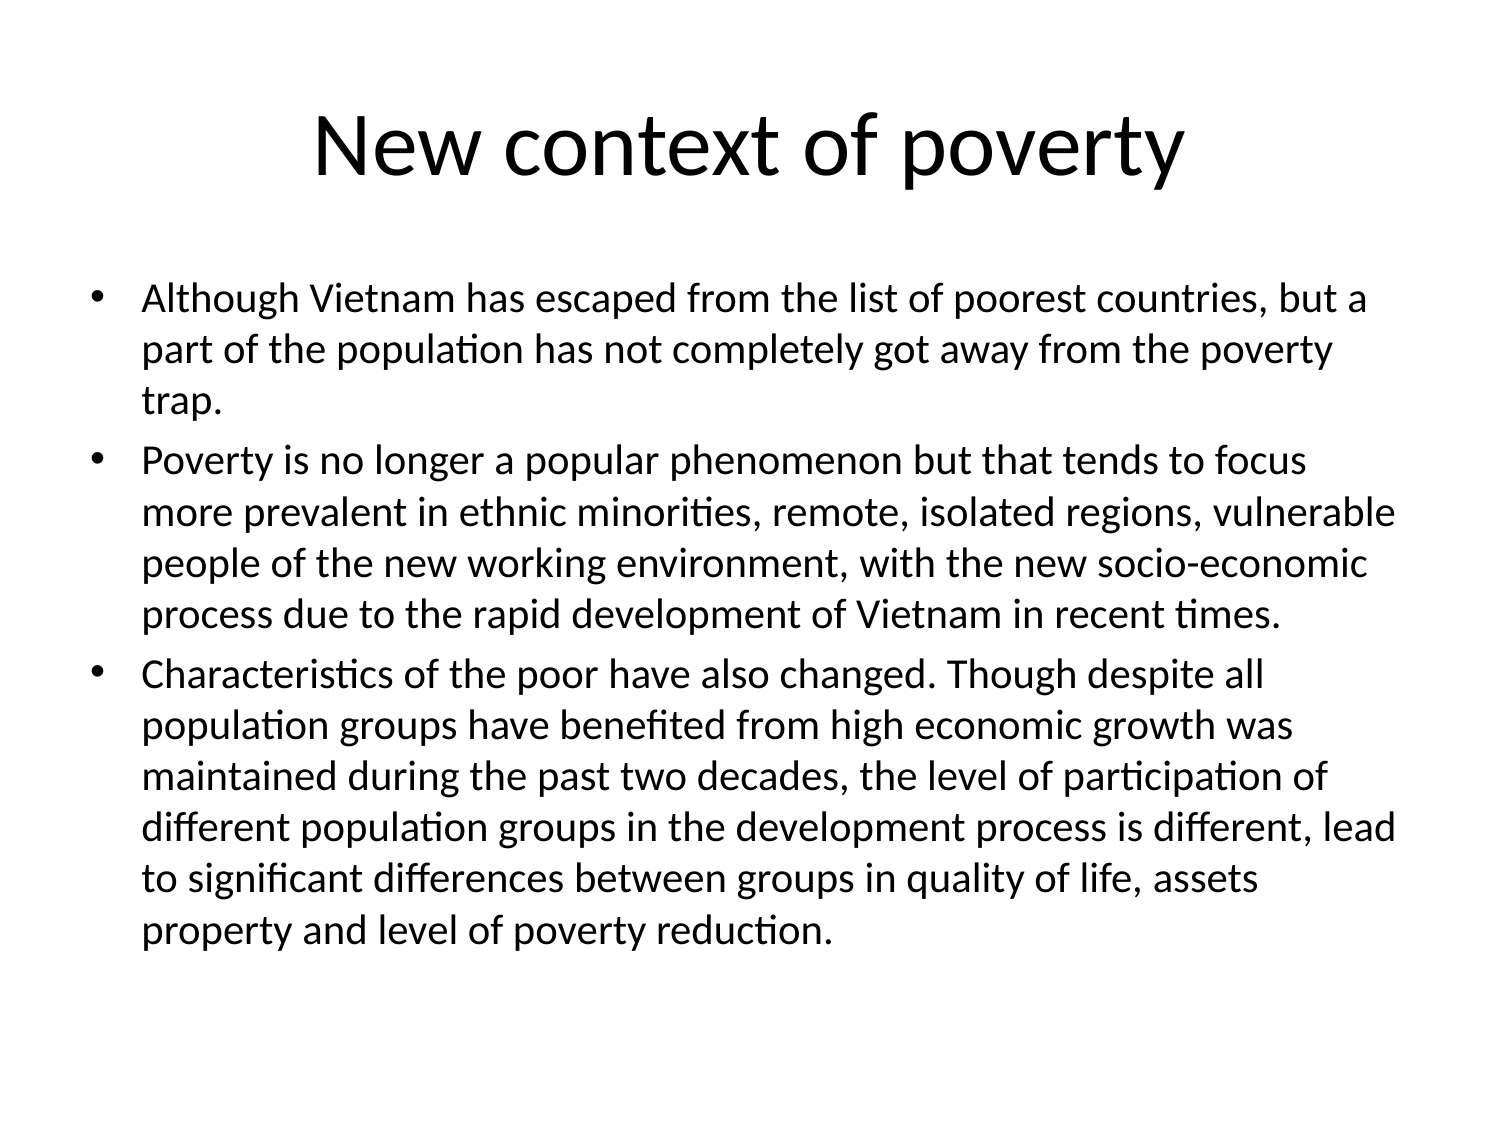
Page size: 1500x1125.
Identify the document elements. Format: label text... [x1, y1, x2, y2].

title New context of poverty [75, 45, 1425, 233]
list Although Vietnam has escaped from the list of poorest countries, but a part of the population has not completely got away from the poverty trap. Poverty is no longer a popular phenomenon but that tends to focus more prevalent in ethnic minorities, remote, isolated regions, vulnerable people of the new working environment, with the new socio-economic process due to the rapid development of Vietnam in recent times. Characteristics of the poor have also changed. Though despite all population groups have benefited from high economic growth was maintained during the past two decades, the level of participation of different population groups in the development process is different, lead to significant differences between groups in quality of life, assets property and level of poverty reduction. [75, 262, 1425, 1005]
